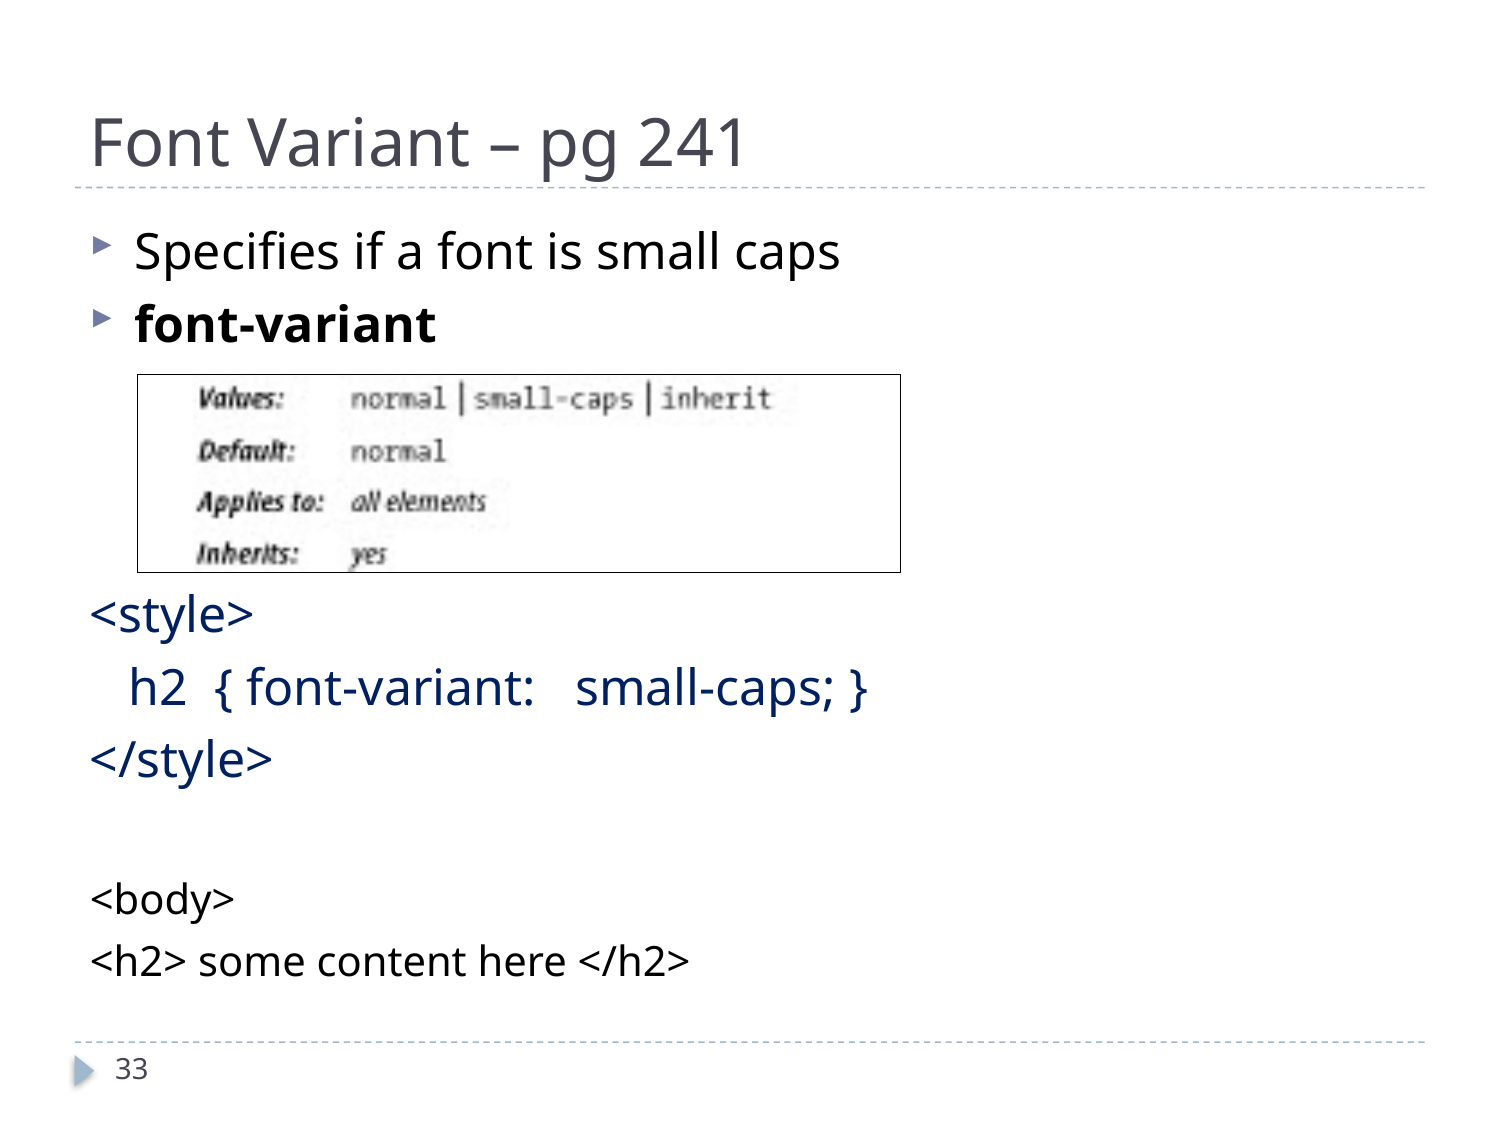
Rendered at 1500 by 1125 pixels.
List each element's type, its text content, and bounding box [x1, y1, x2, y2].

picture [137, 374, 901, 573]
list Specifies if a font is small caps font-variant <style> h2 { font-variant: small-caps; } </style> <body> <h2> some content here </h2> [75, 212, 1425, 1113]
title Font Variant – pg 241 [75, 24, 1425, 188]
